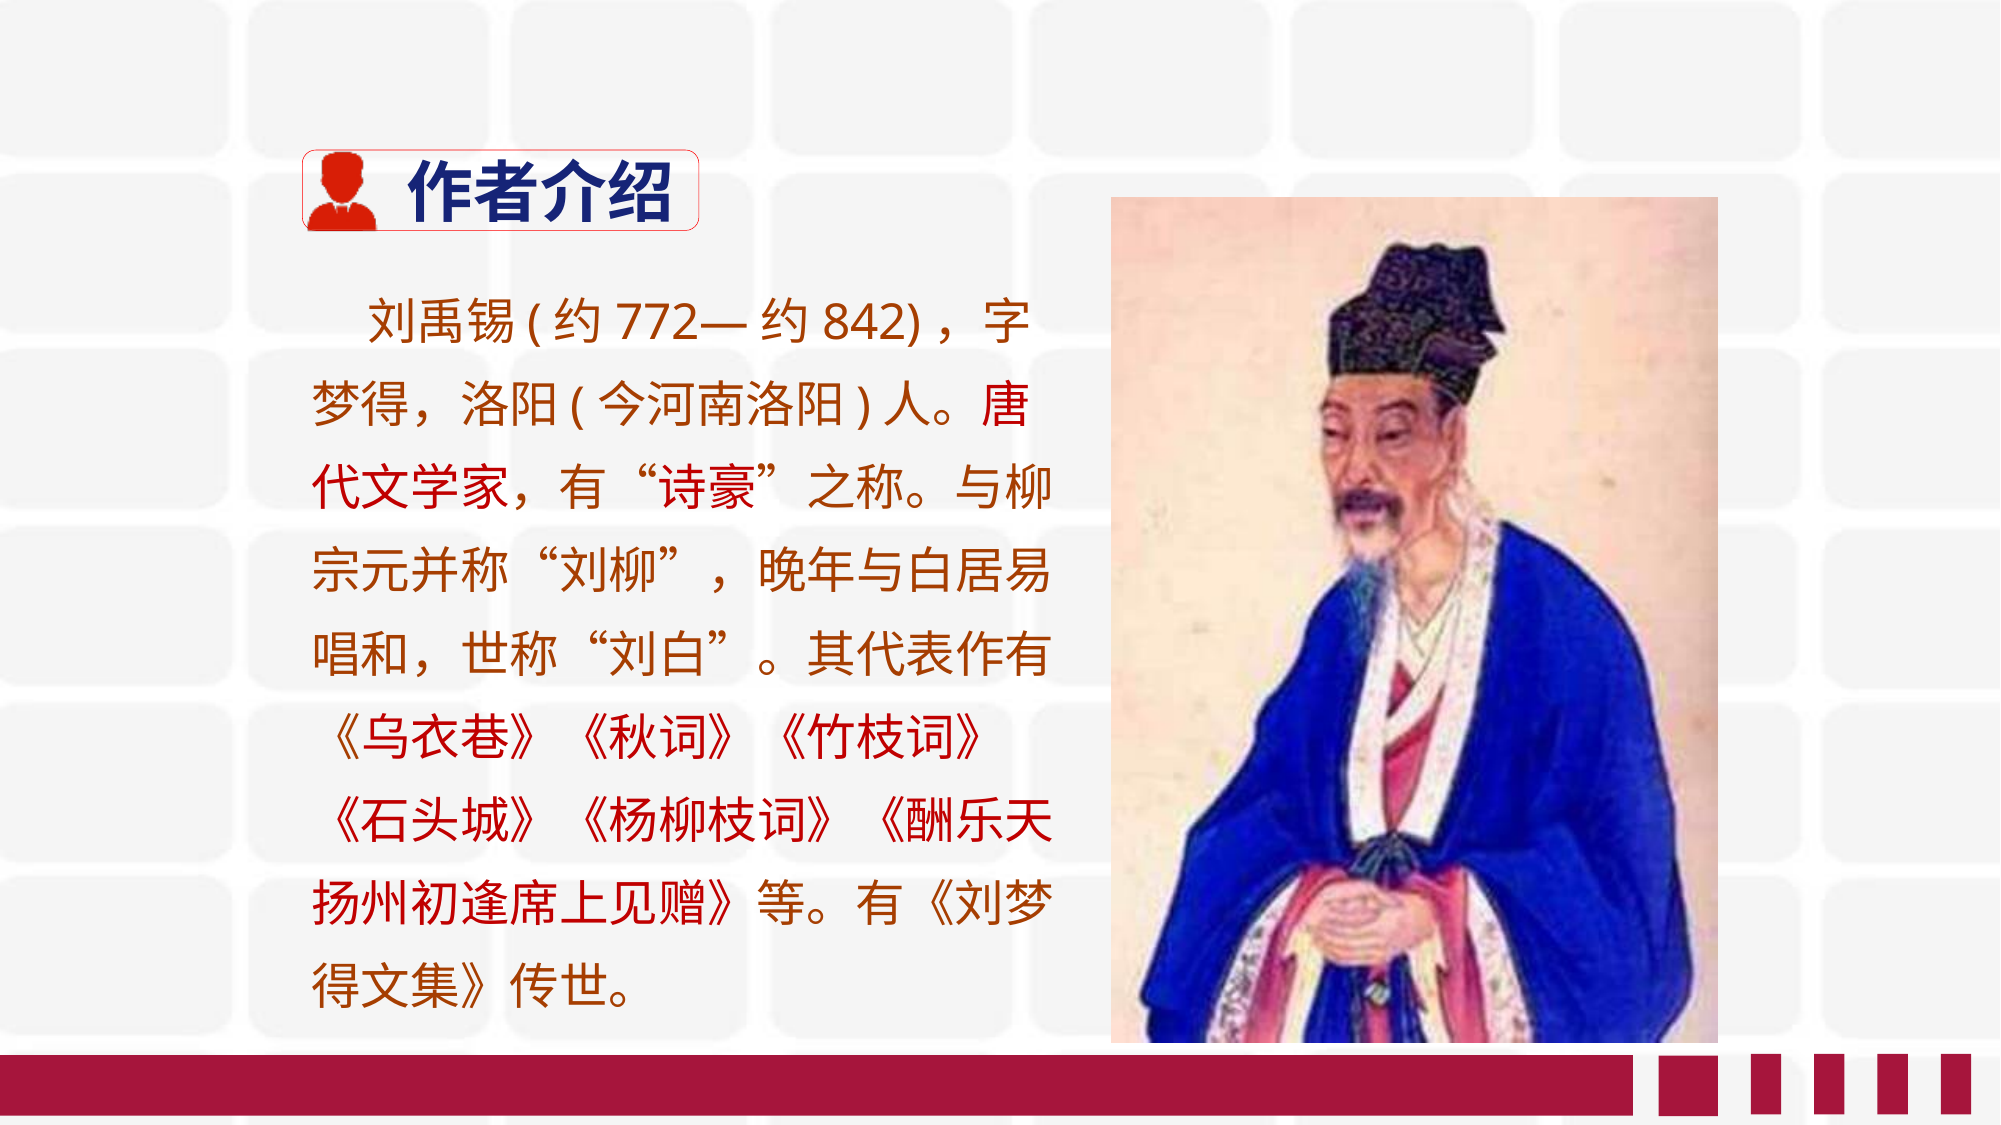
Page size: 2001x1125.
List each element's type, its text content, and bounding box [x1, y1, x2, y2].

text_box 作者介绍 [392, 142, 729, 238]
text_box [387, 148, 392, 232]
list 刘禹锡(约772—约842)，字梦得，洛阳(今河南洛阳)人。唐代文学家，有“诗豪”之称。与柳宗元并称“刘柳”，晚年与白居易唱和，世称“刘白”。其代表作有《乌衣巷》《秋词》《竹枝词》《石头城》《杨柳枝词》《酬乐天扬州初逢席上见赠》等。有《刘梦得文集》传世。 [296, 258, 1074, 1024]
picture [0, 0, 2000, 1125]
